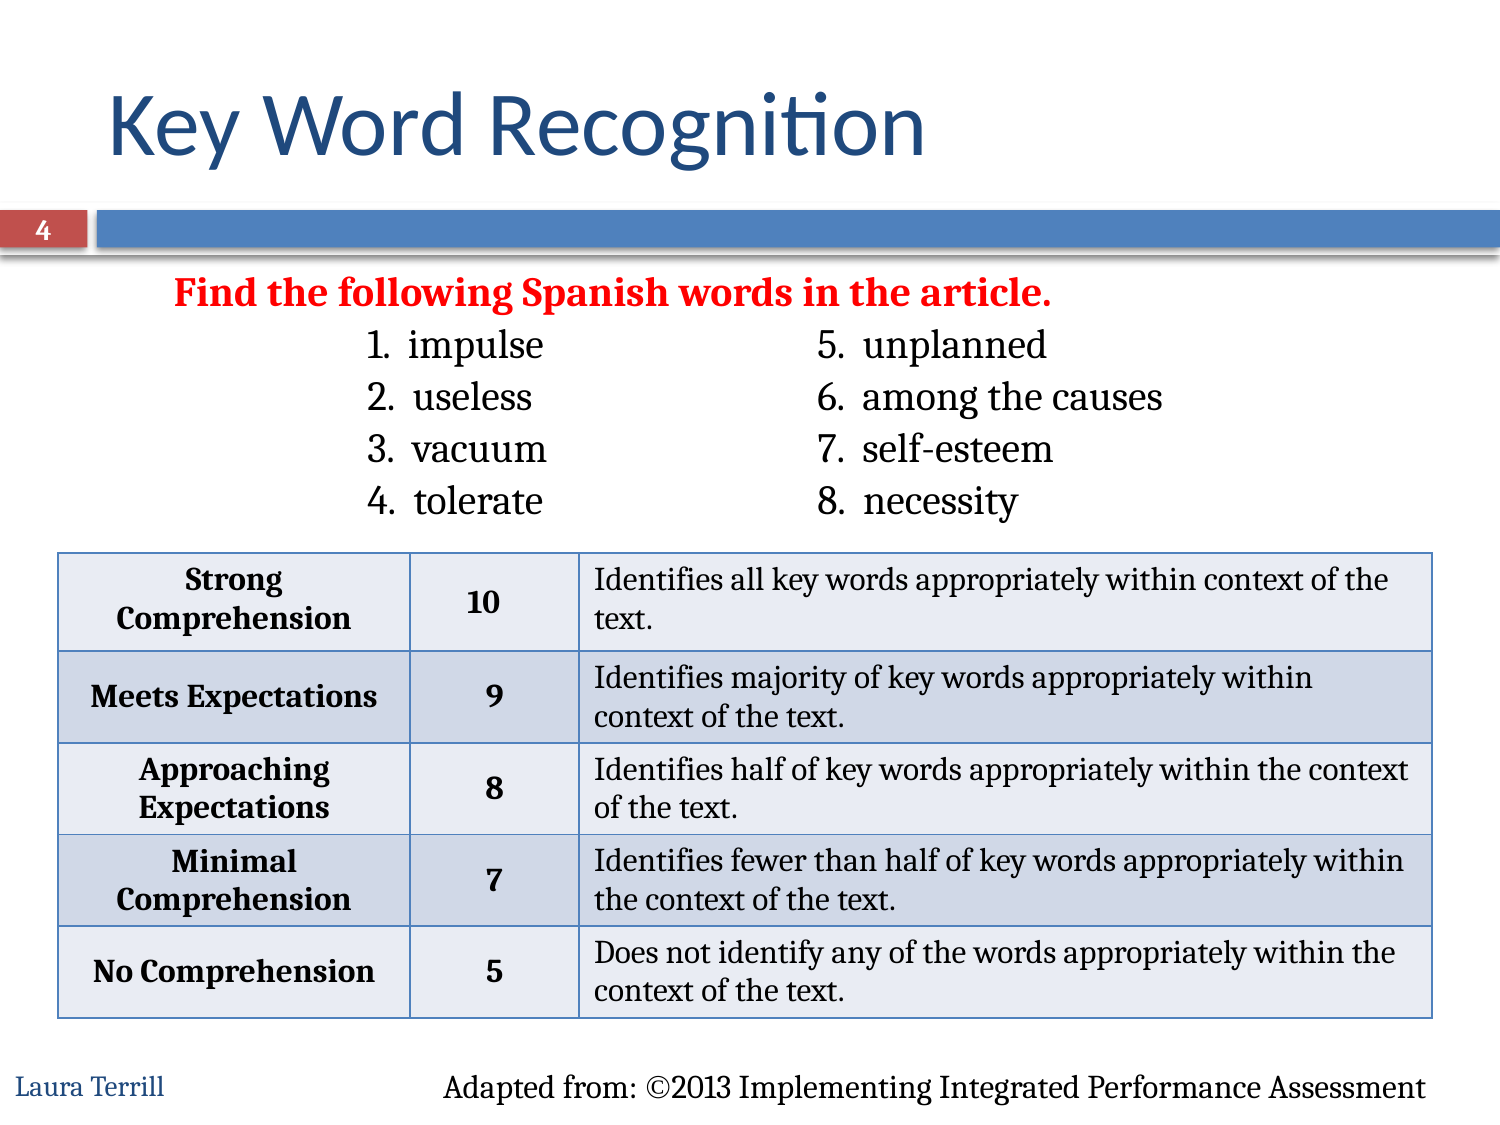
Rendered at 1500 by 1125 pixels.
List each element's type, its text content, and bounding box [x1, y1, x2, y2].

table_cell 8 [411, 744, 578, 834]
slide_number 4 [0, 208, 88, 249]
list Find the following Spanish words in the article. 1. impulse 5. unplanned 2. useless 6. among the causes 3. vacuum 7. self-esteem 4. tolerate 8. necessity [150, 257, 1378, 533]
table_cell 5 [411, 927, 578, 1017]
table_cell 9 [411, 652, 578, 742]
table_header Identifies all key words appropriately within context of the text. [580, 554, 1431, 650]
table_cell Approaching Expectations [59, 744, 409, 834]
table_cell Identifies majority of key words appropriately within context of the text. [580, 652, 1431, 742]
table_header Strong Comprehension [59, 554, 409, 650]
table_cell Meets Expectations [59, 652, 409, 742]
table_cell Identifies half of key words appropriately within the context of the text. [580, 744, 1431, 834]
table_cell Minimal Comprehension [59, 835, 409, 925]
table_cell 7 [411, 835, 578, 925]
table_cell Identifies fewer than half of key words appropriately within the context of the text. [580, 835, 1431, 925]
title Key Word Recognition [94, 37, 1432, 200]
table_cell No Comprehension [59, 927, 409, 1017]
text_box Adapted from: 2013 Implementing Integrated Performance Assessment [890, 1057, 1450, 1113]
footer Laura Terrill [0, 1054, 890, 1115]
table_cell Does not identify any of the words appropriately within the context of the text. [580, 927, 1431, 1017]
table_header 10 [411, 554, 578, 650]
